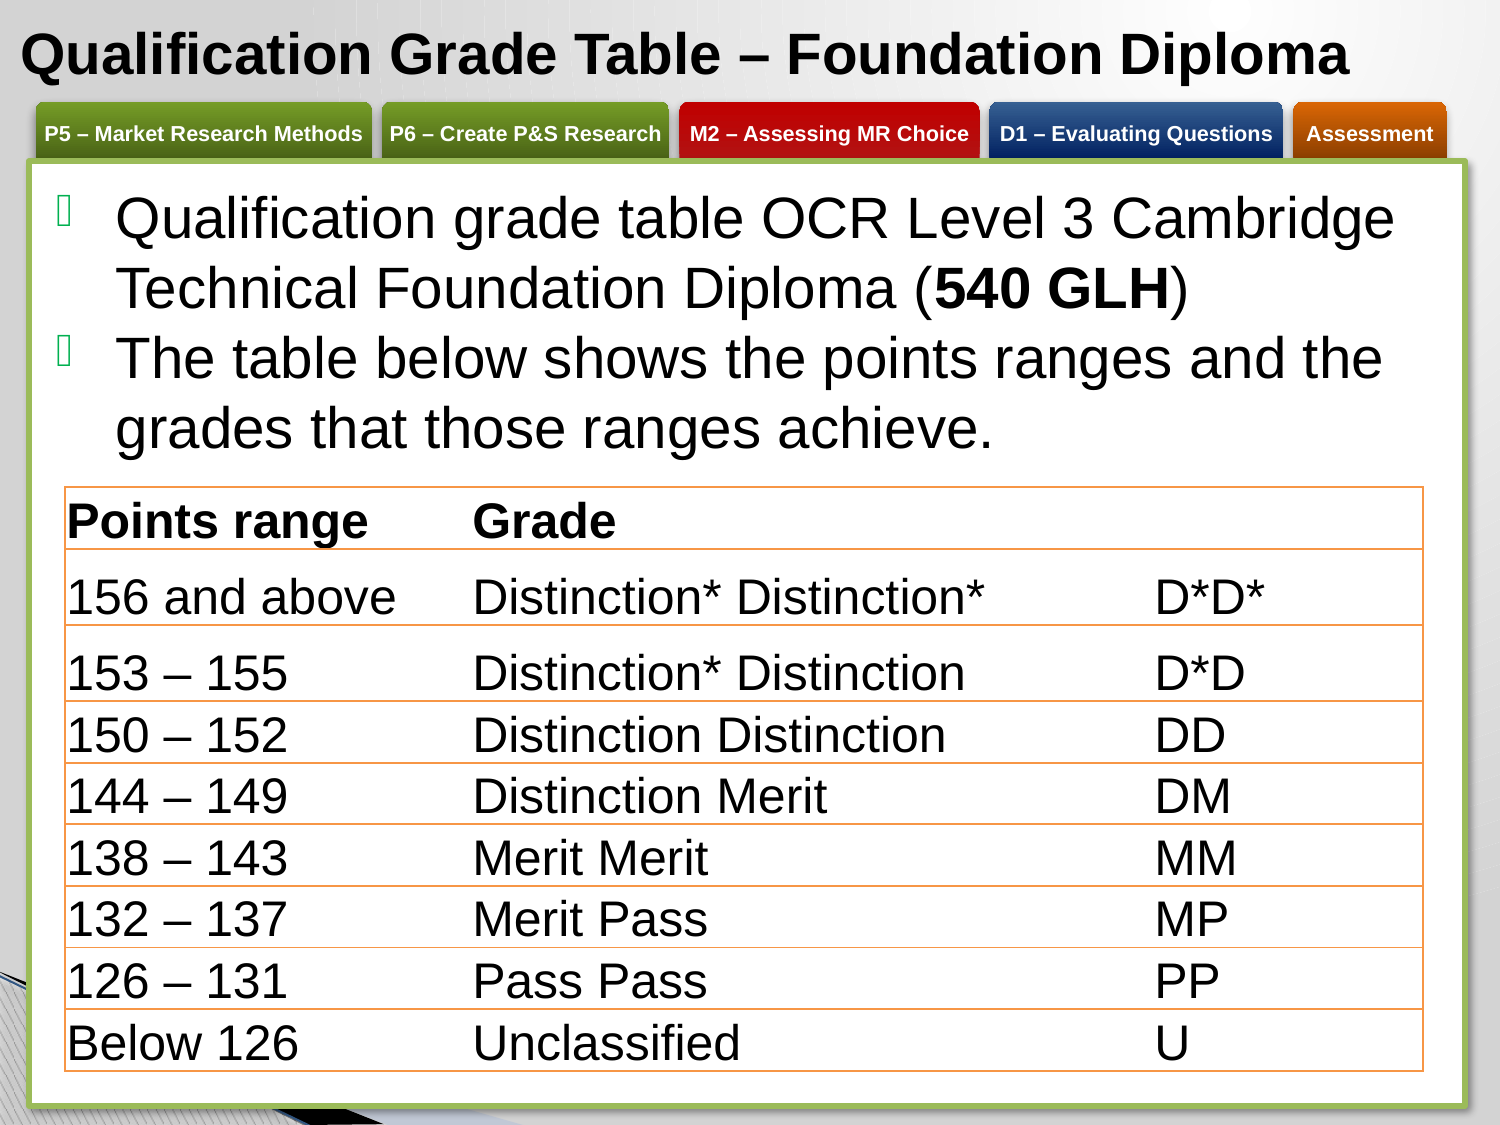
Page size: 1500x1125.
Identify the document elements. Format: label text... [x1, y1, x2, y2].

table_header [1153, 488, 1422, 548]
table_cell 150 – 152 [66, 702, 471, 762]
text_box Qualification grade table OCR Level 3 Cambridge Technical Foundation Diploma (540 GLH) The table below shows the points ranges and the grades that those ranges achieve. [41, 172, 1447, 468]
table_cell Distinction* Distinction [471, 626, 1153, 700]
table_cell DM [1153, 764, 1422, 823]
table_cell PP [1153, 948, 1422, 1008]
table_cell Pass Pass [471, 948, 1153, 1008]
table_cell 153 – 155 [66, 626, 471, 700]
text_box e [551, 0, 603, 5]
table_cell MP [1153, 887, 1422, 947]
table_cell 138 – 143 [66, 825, 471, 885]
table_header Grade [471, 488, 1153, 548]
table_cell Merit Pass [471, 887, 1153, 947]
table_cell Distinction Distinction [471, 702, 1153, 762]
table_cell 144 – 149 [66, 764, 471, 823]
table_cell 132 – 137 [66, 887, 471, 947]
table_cell Distinction* Distinction* [471, 550, 1153, 624]
picture [281, 1114, 303, 1125]
table_cell D*D* [1153, 550, 1422, 624]
table_header Points range [66, 488, 471, 548]
table_cell Unclassified [471, 1010, 1153, 1070]
table_cell U [1153, 1010, 1422, 1070]
table_cell Distinction Merit [471, 764, 1153, 823]
table_cell DD [1153, 702, 1422, 762]
table_cell D*D [1153, 626, 1422, 700]
table_cell MM [1153, 825, 1422, 885]
table_cell 126 – 131 [66, 948, 471, 1008]
table_cell 156 and above [66, 550, 471, 624]
table_cell Below 126 [66, 1010, 471, 1070]
table_cell Merit Merit [471, 825, 1153, 885]
title Qualification Grade Table – Foundation Diploma [5, 0, 1447, 102]
